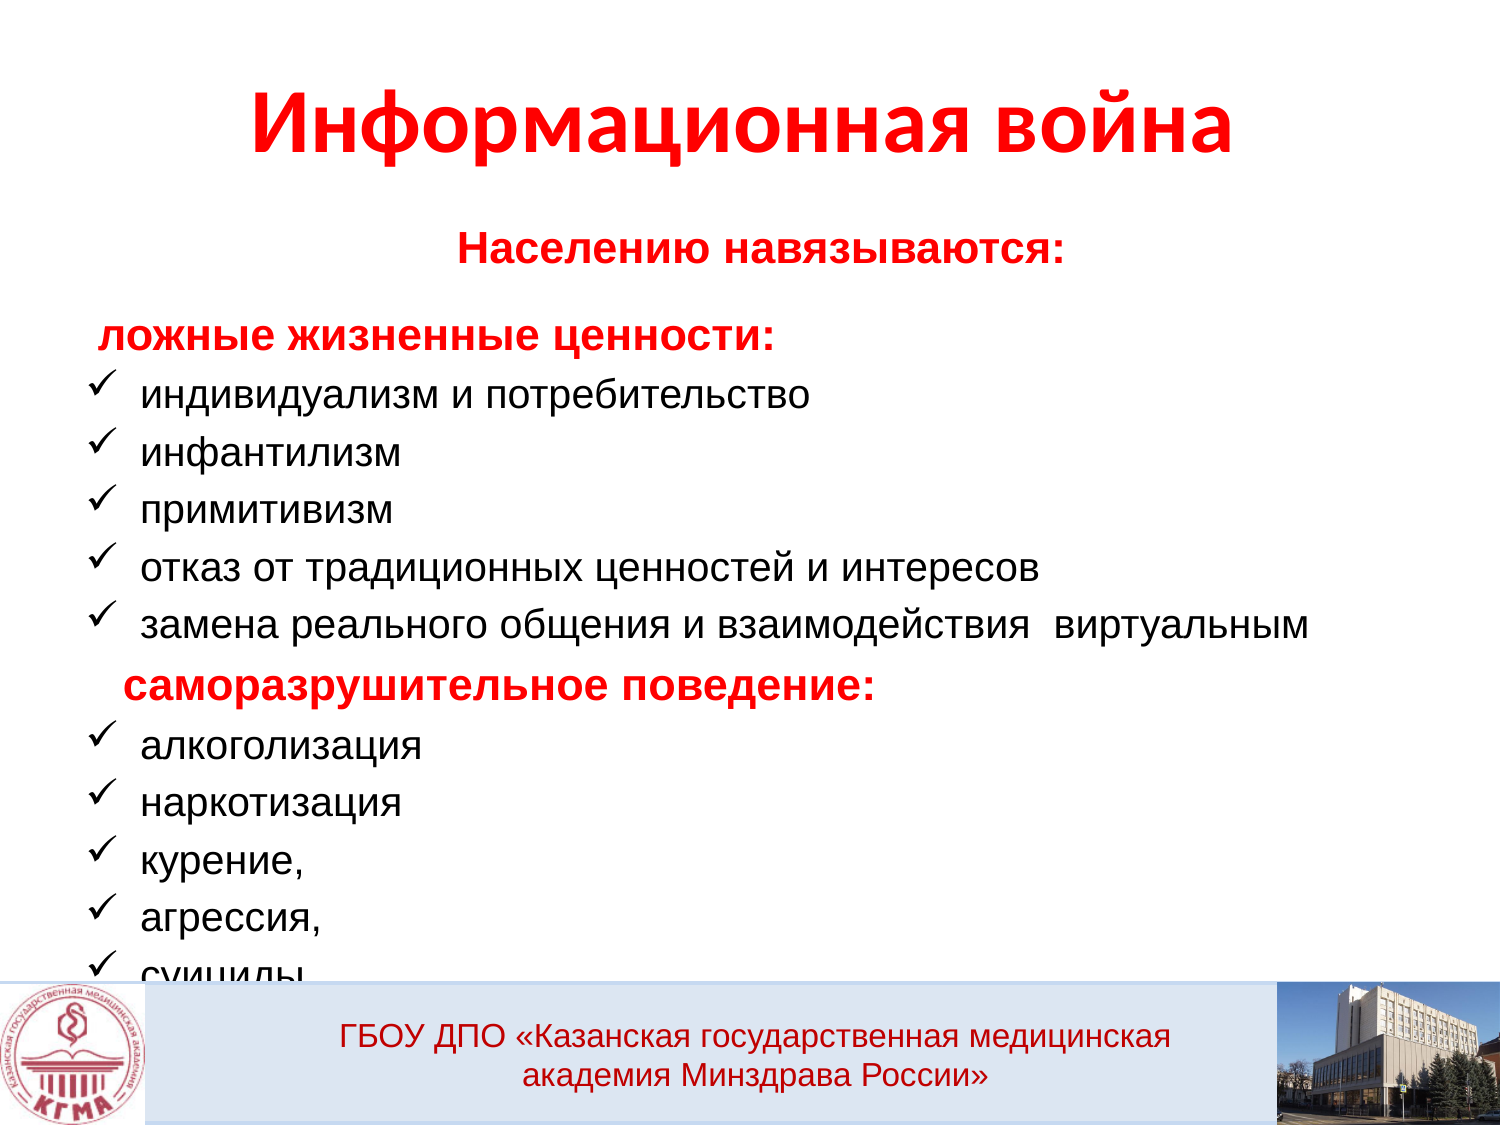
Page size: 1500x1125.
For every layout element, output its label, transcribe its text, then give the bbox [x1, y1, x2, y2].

picture [1277, 982, 1500, 1125]
title Информационная война [82, 45, 1425, 188]
picture [0, 984, 145, 1125]
text_box ГБОУ ДПО «Казанская государственная медицинская академия Минздрава России» [316, 1006, 1196, 1101]
list Населению навязываются: ложные жизненные ценности: индивидуализм и потребительство инфантилизм примитивизм отказ от традиционных ценностей и интересов замена реального общения и взаимодействия виртуальным саморазрушительное поведение: алкоголизация наркотизация курение, агрессия, суициды [70, 210, 1454, 981]
text_box [0, 981, 1278, 1125]
